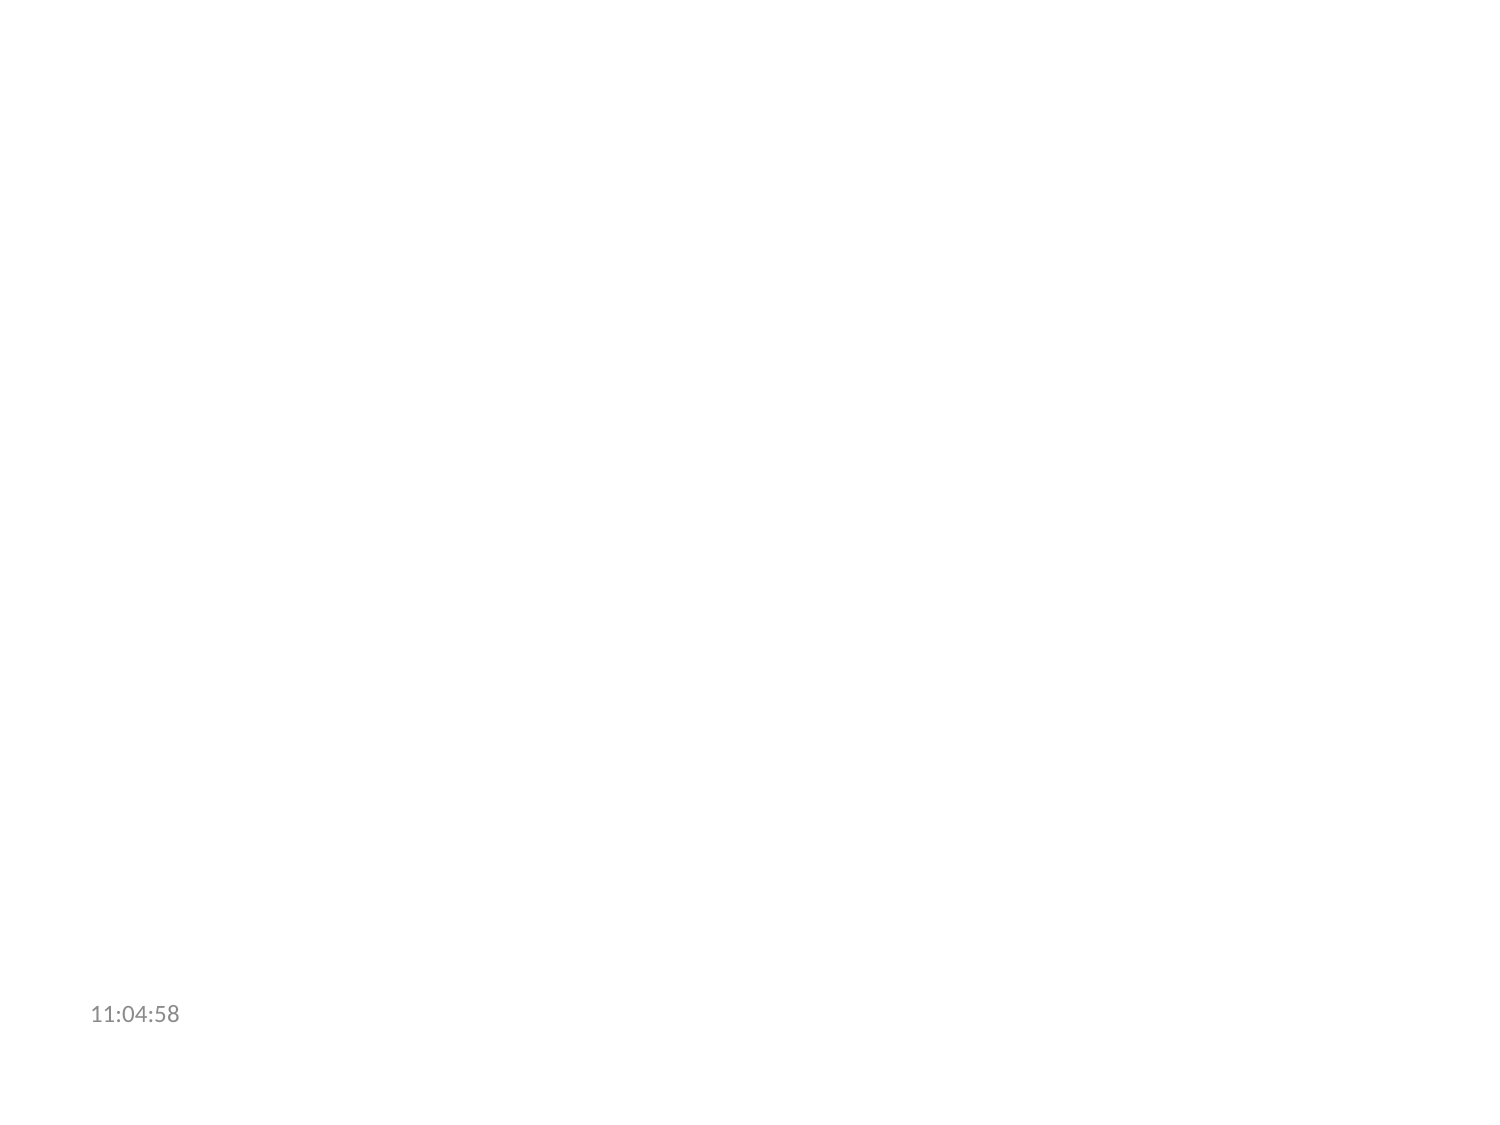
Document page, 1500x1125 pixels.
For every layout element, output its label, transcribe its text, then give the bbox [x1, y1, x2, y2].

text_box 15:35:09 [75, 982, 425, 1043]
